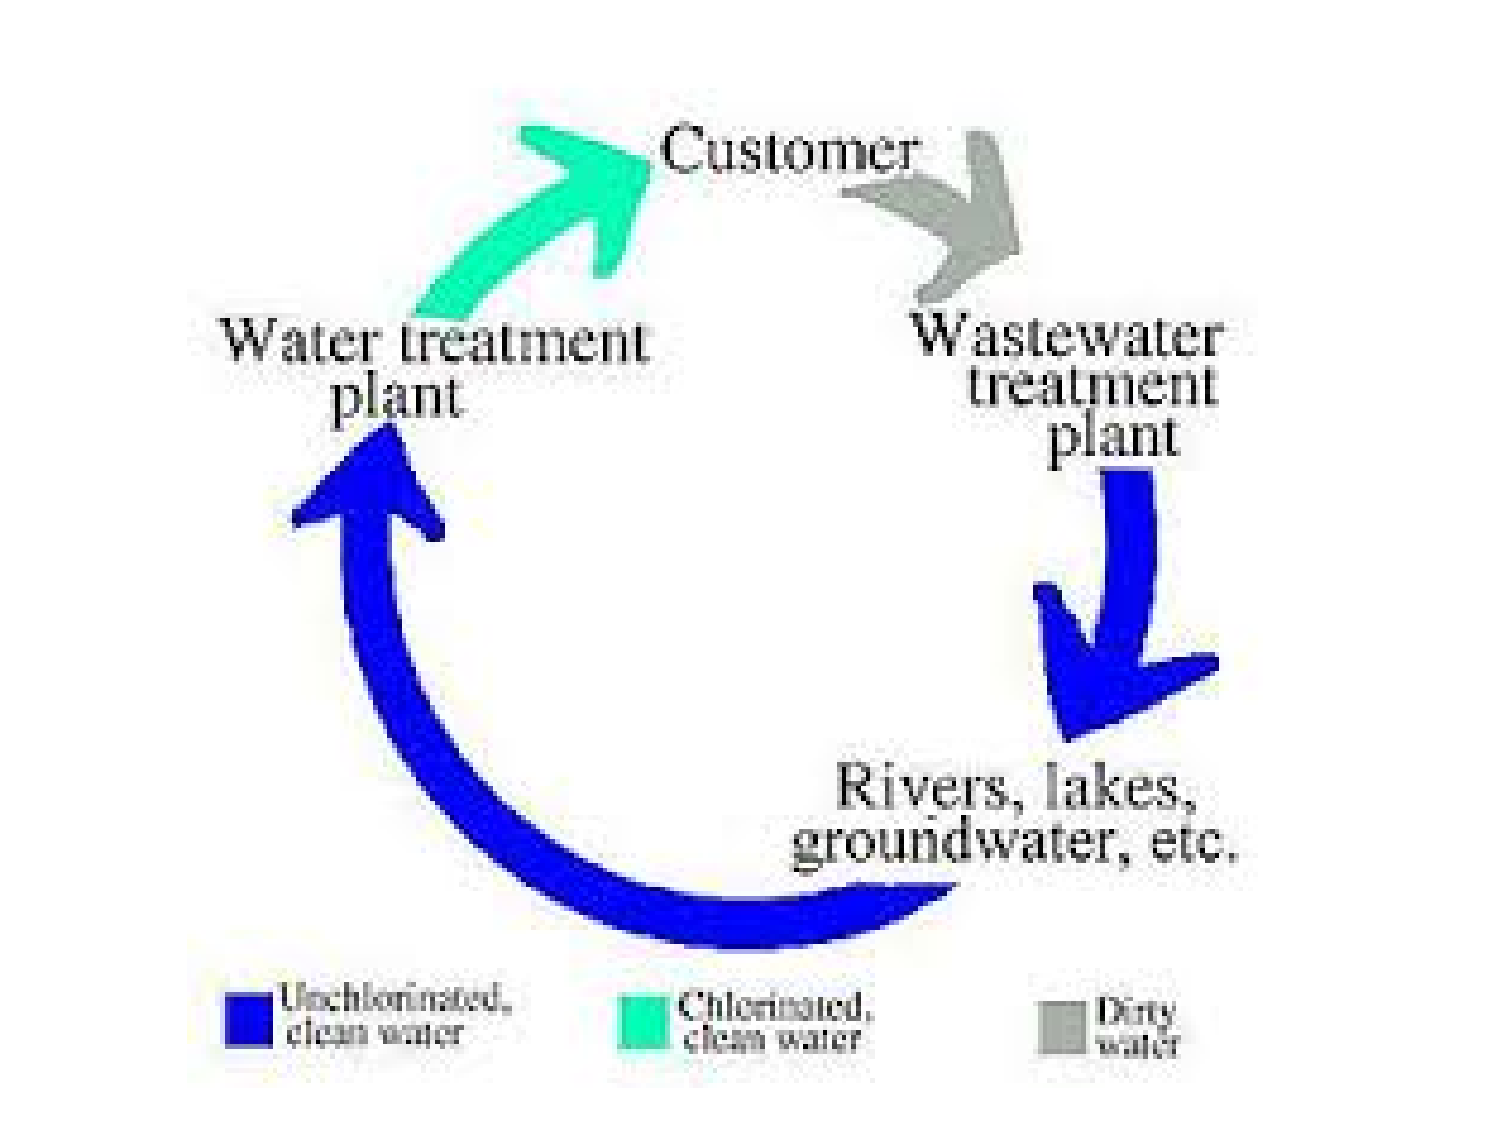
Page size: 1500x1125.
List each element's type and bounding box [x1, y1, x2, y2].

picture [187, 12, 1263, 1088]
